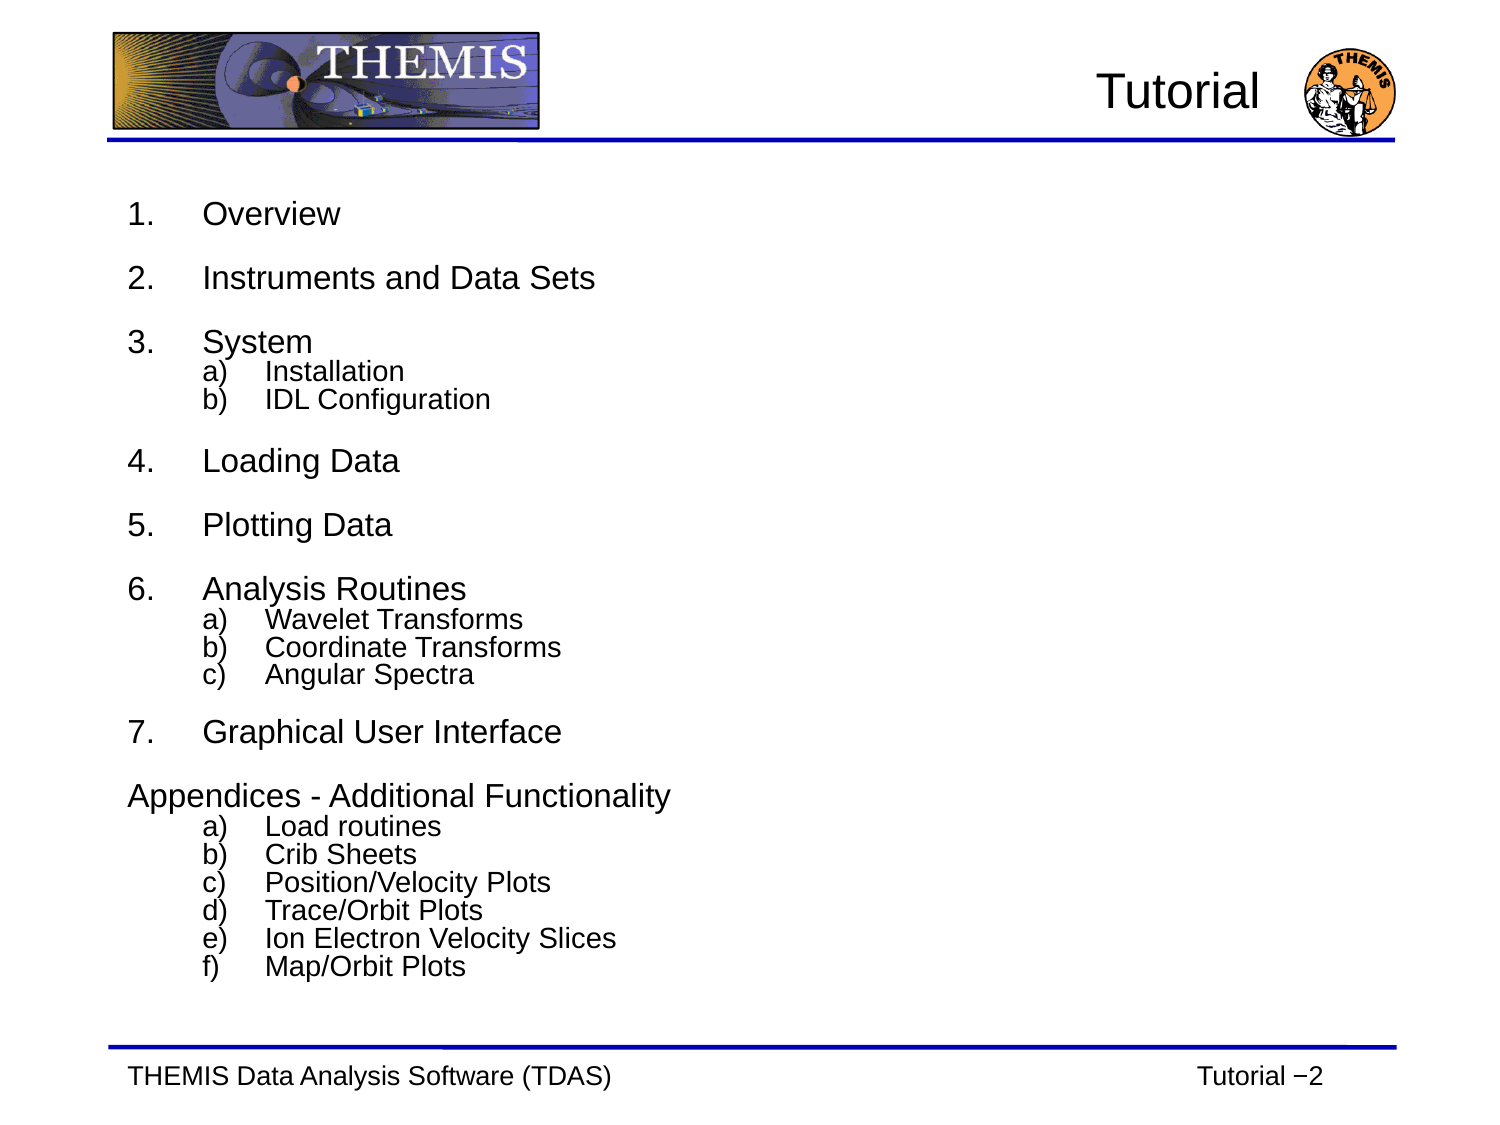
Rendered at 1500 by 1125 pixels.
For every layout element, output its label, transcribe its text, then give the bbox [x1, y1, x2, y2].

picture [1304, 48, 1396, 137]
title Tutorial [1074, 62, 1261, 138]
picture [115, 35, 537, 127]
list Overview Instruments and Data Sets System Installation IDL Configuration Loading Data Plotting Data Analysis Routines Wavelet Transforms Coordinate Transforms Angular Spectra Graphical User Interface Appendices - Additional Functionality Load routines Crib Sheets Position/Velocity Plots Trace/Orbit Plots Ion Electron Velocity Slices Map/Orbit Plots [112, 162, 1388, 1030]
